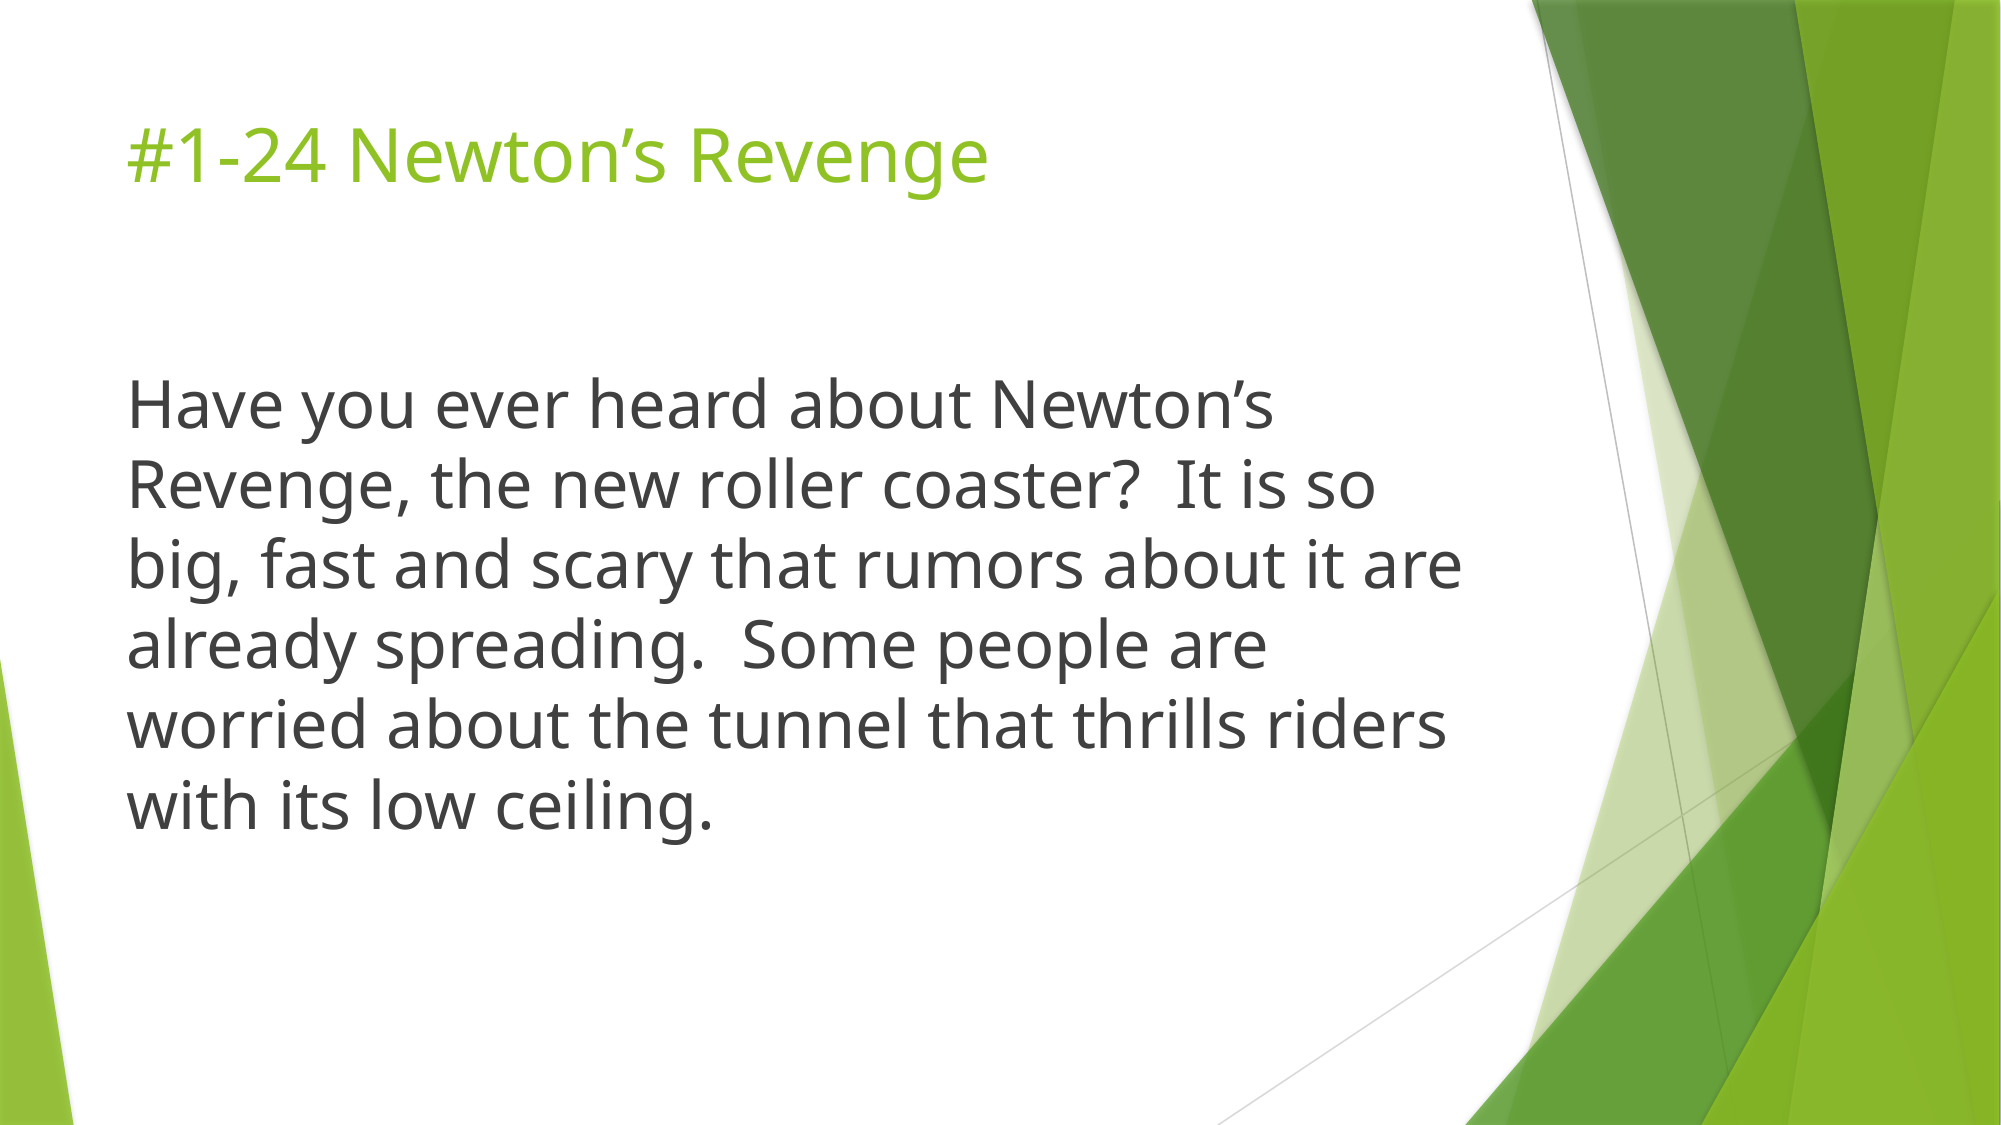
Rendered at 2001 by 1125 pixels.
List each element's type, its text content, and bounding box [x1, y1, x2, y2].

list Have you ever heard about Newton’s Revenge, the new roller coaster? It is so big, fast and scary that rumors about it are already spreading. Some people are worried about the tunnel that thrills riders with its low ceiling. [111, 354, 1522, 992]
title #1-24 Newton’s Revenge [111, 99, 1522, 317]
